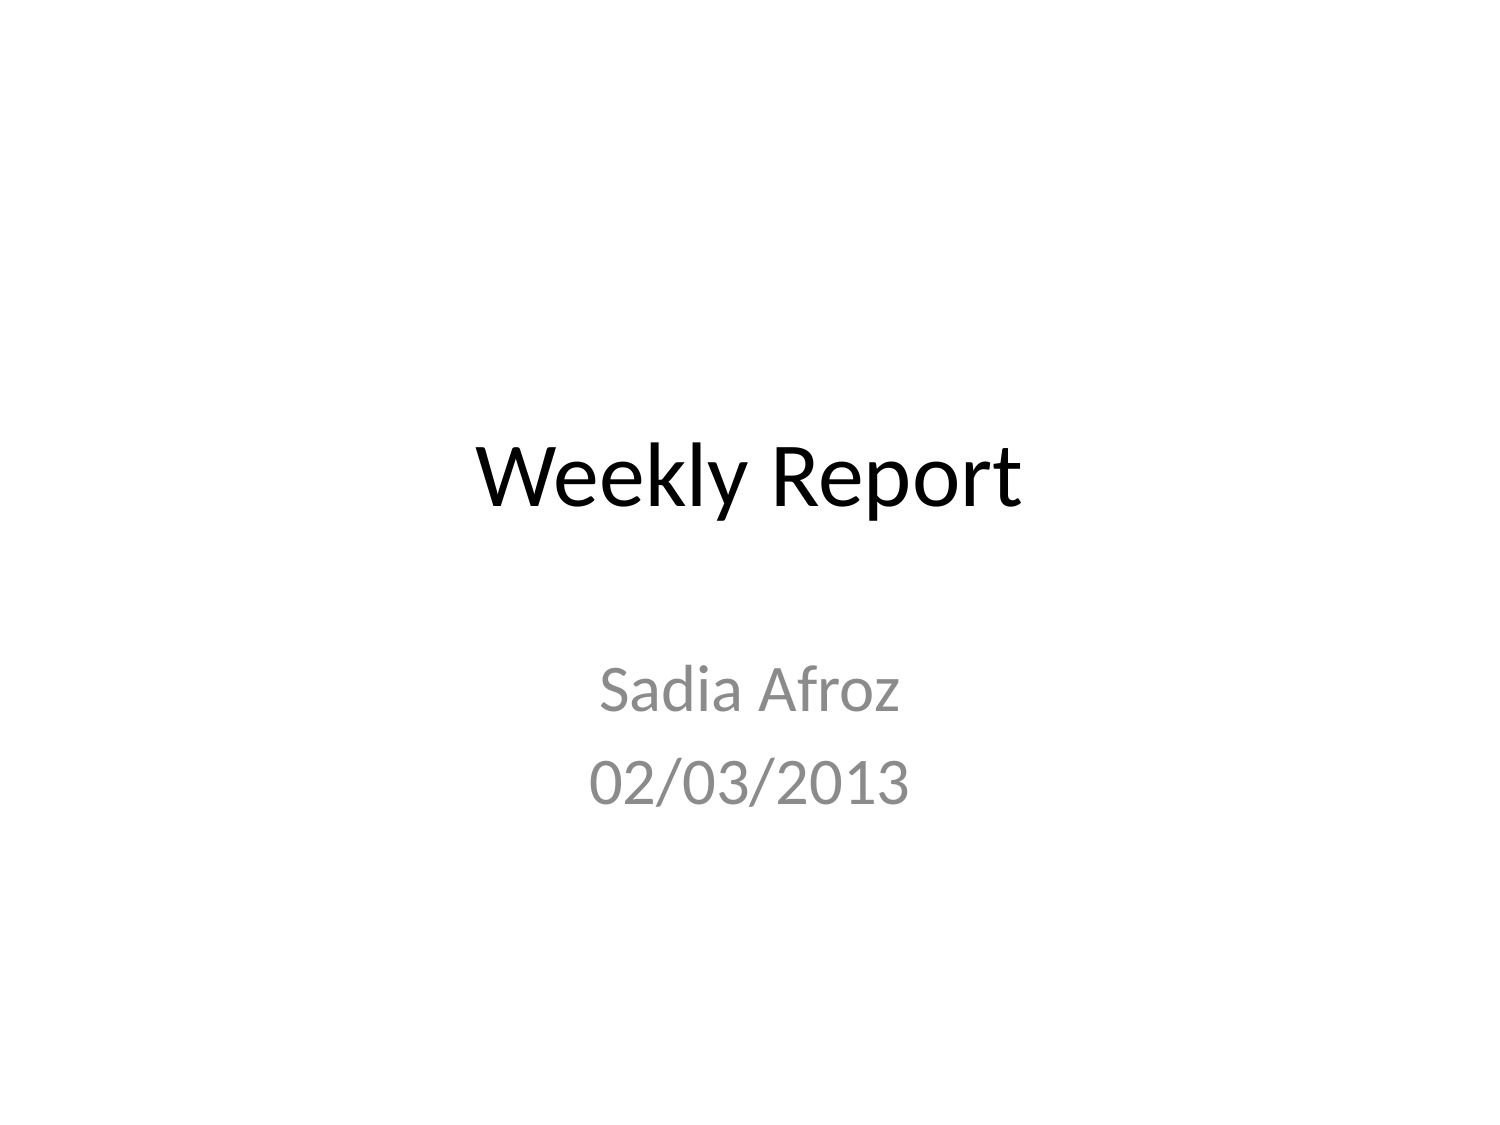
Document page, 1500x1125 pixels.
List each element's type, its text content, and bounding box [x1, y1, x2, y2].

subtitle Sadia Afroz 02/03/2013 [225, 637, 1275, 925]
title Weekly Report [112, 349, 1388, 591]
